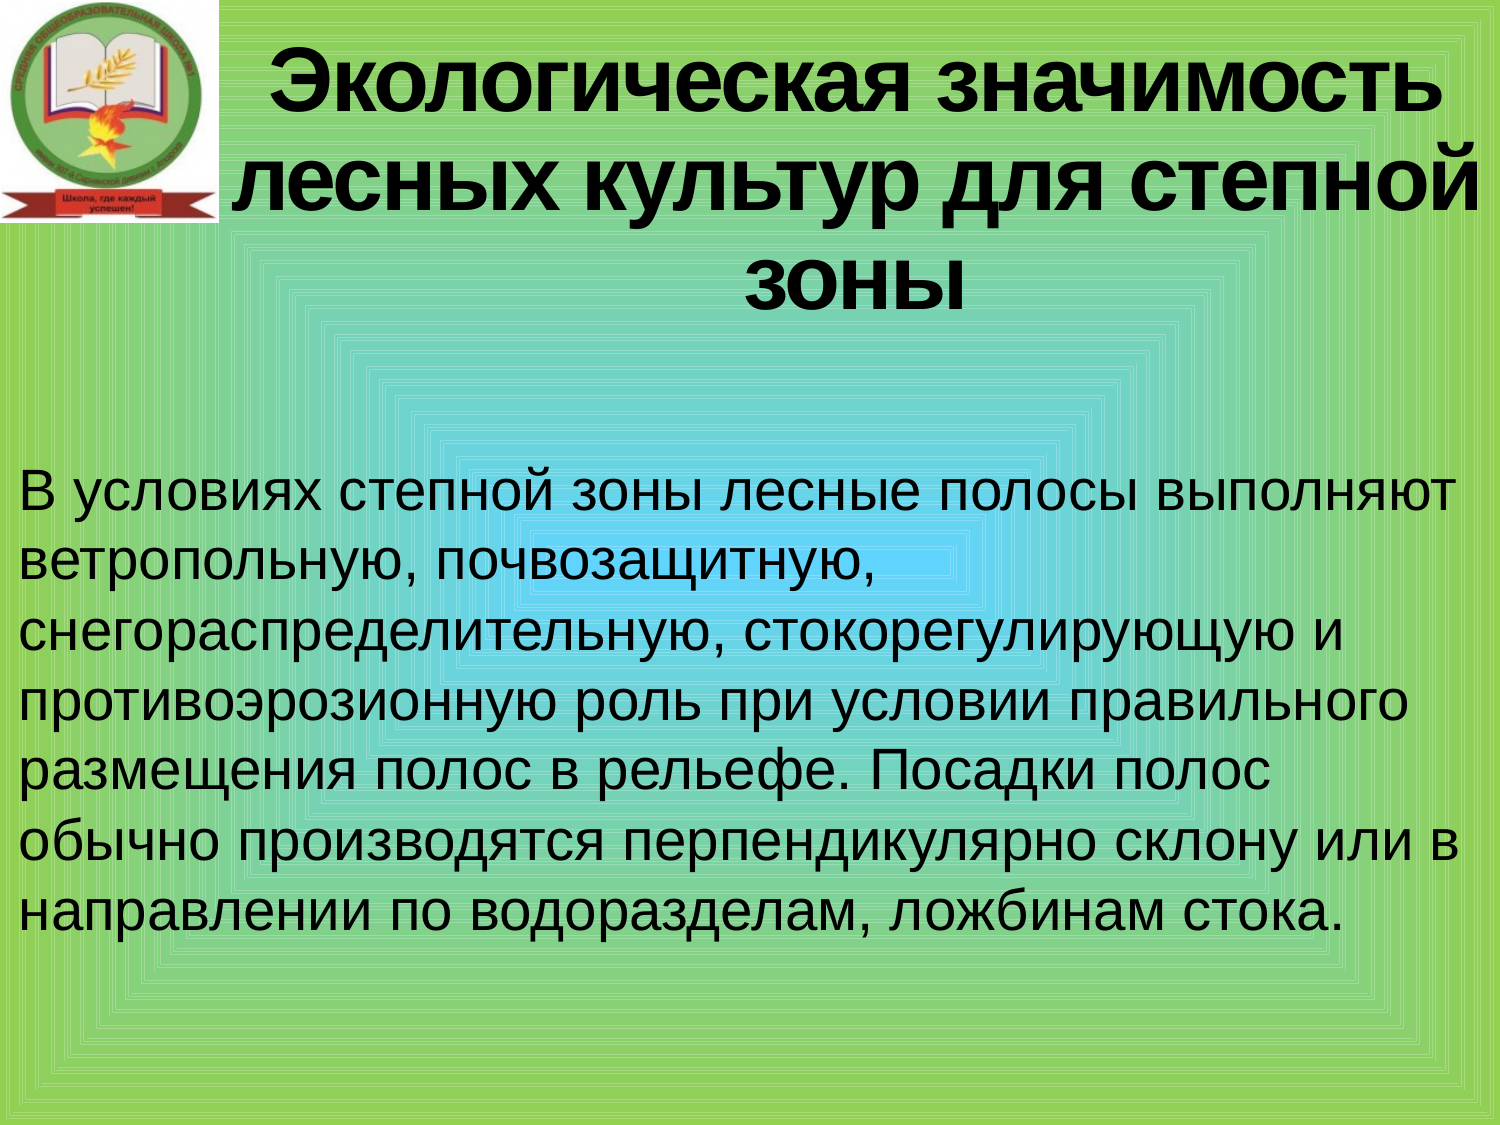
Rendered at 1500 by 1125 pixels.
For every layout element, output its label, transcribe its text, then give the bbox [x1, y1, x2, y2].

picture [0, 0, 219, 224]
text_box В условиях степной зоны лесные полосы выполняют ветропольную, почвозащитную, снегораспределительную, стокорегулирующую и противоэрозионную роль при условии правильного размещения полос в рельефе. Посадки полос обычно производятся перпендикулярно склону или в направлении по водоразделам, ложбинам стока. [3, 444, 1500, 949]
title Экологическая значимость лесных культур для степной зоны [171, 0, 1500, 362]
